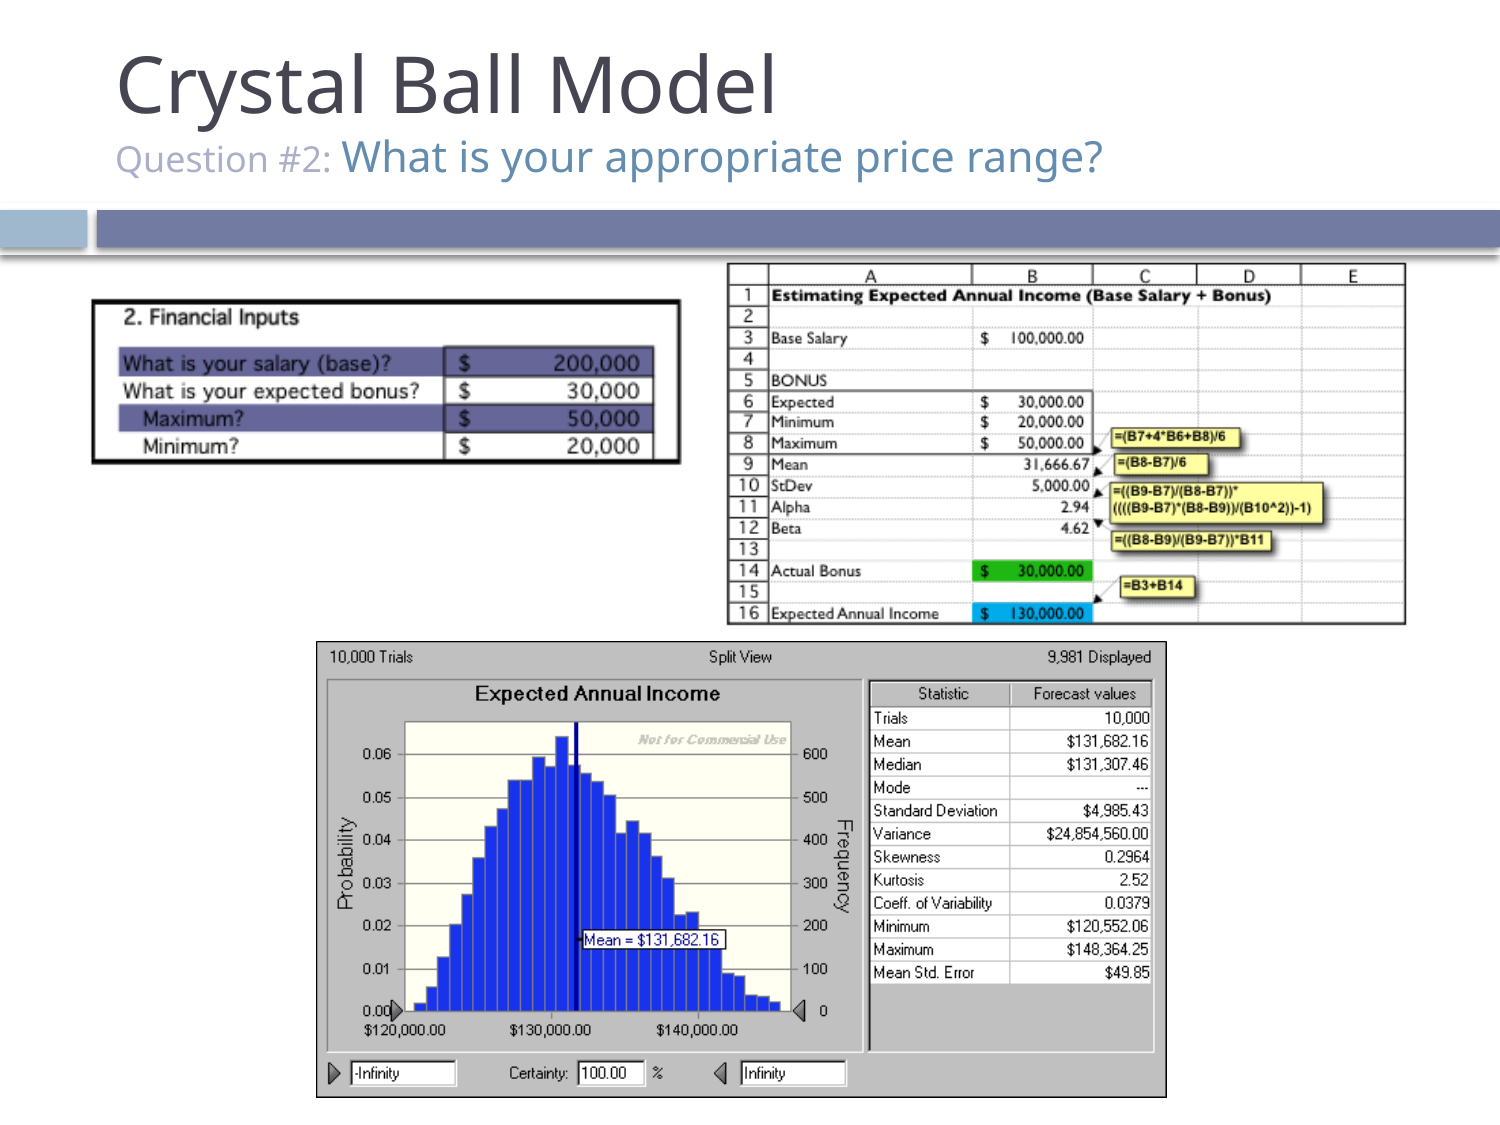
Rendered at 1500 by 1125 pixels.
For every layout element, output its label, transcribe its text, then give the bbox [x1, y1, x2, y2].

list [683, 180, 1439, 667]
title Crystal Ball Model Question #2: What is your appropriate price range? [100, 26, 1438, 190]
picture [0, 264, 736, 493]
picture [316, 640, 1167, 1098]
